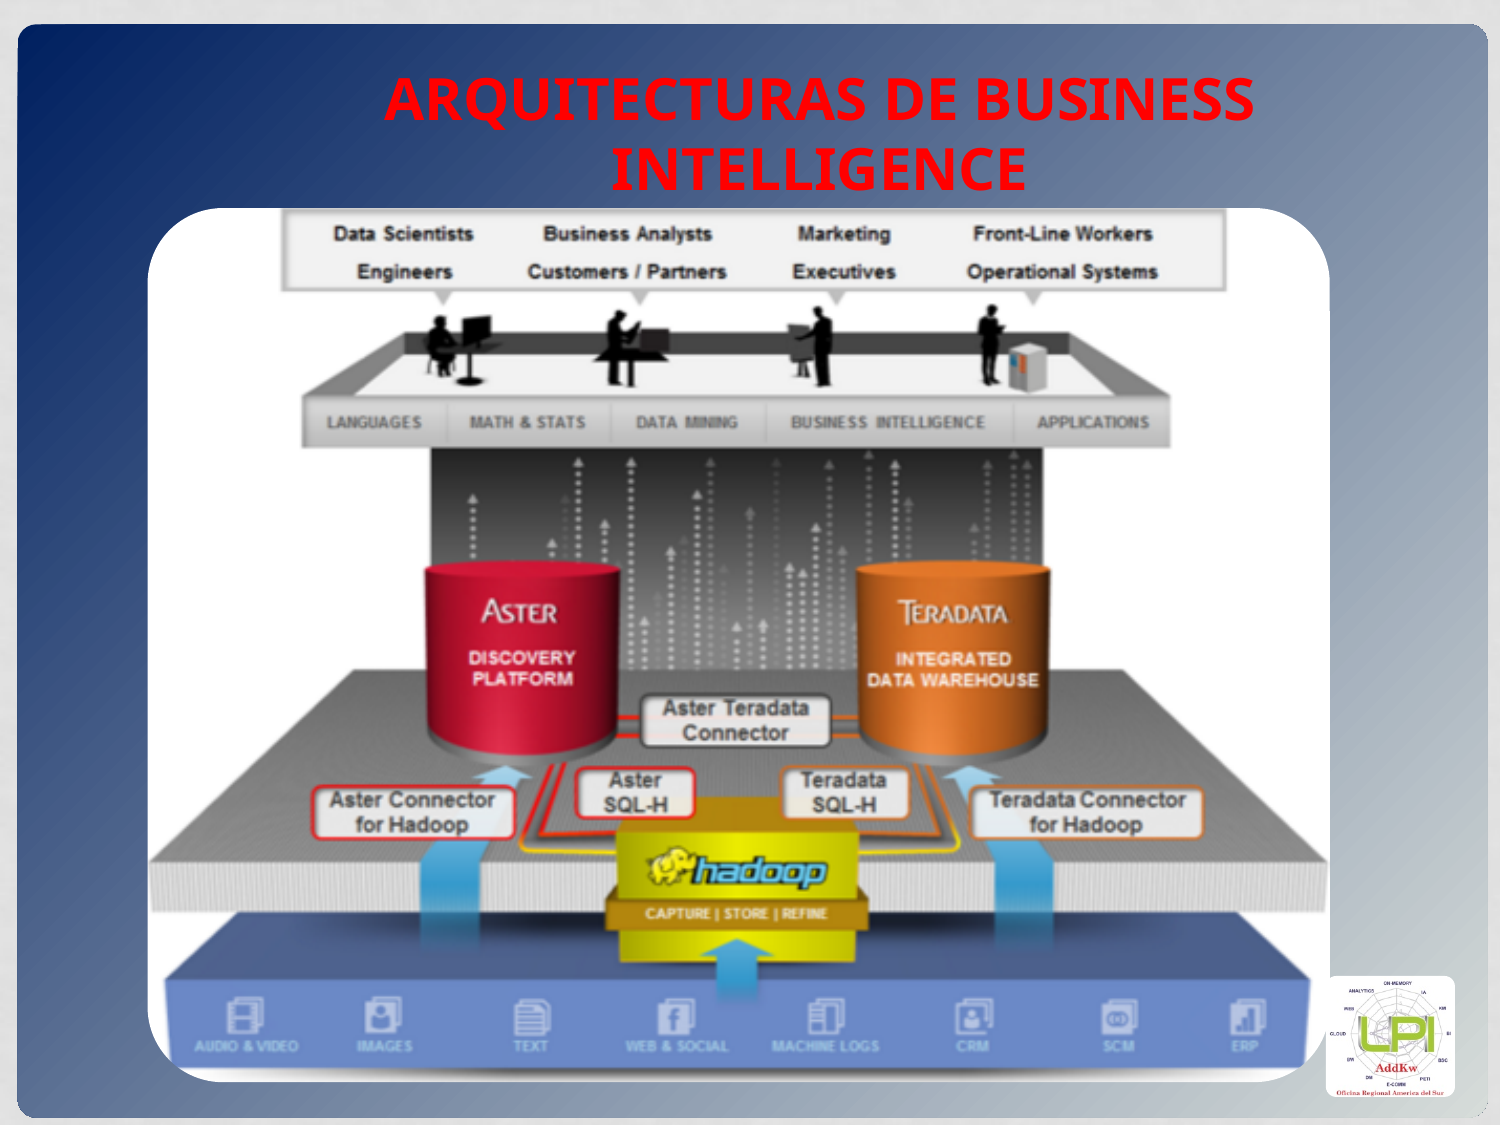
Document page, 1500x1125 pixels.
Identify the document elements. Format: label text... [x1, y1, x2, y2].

text_box Arquitecturas de business intelligence [276, 54, 1364, 255]
picture [147, 207, 1455, 1097]
